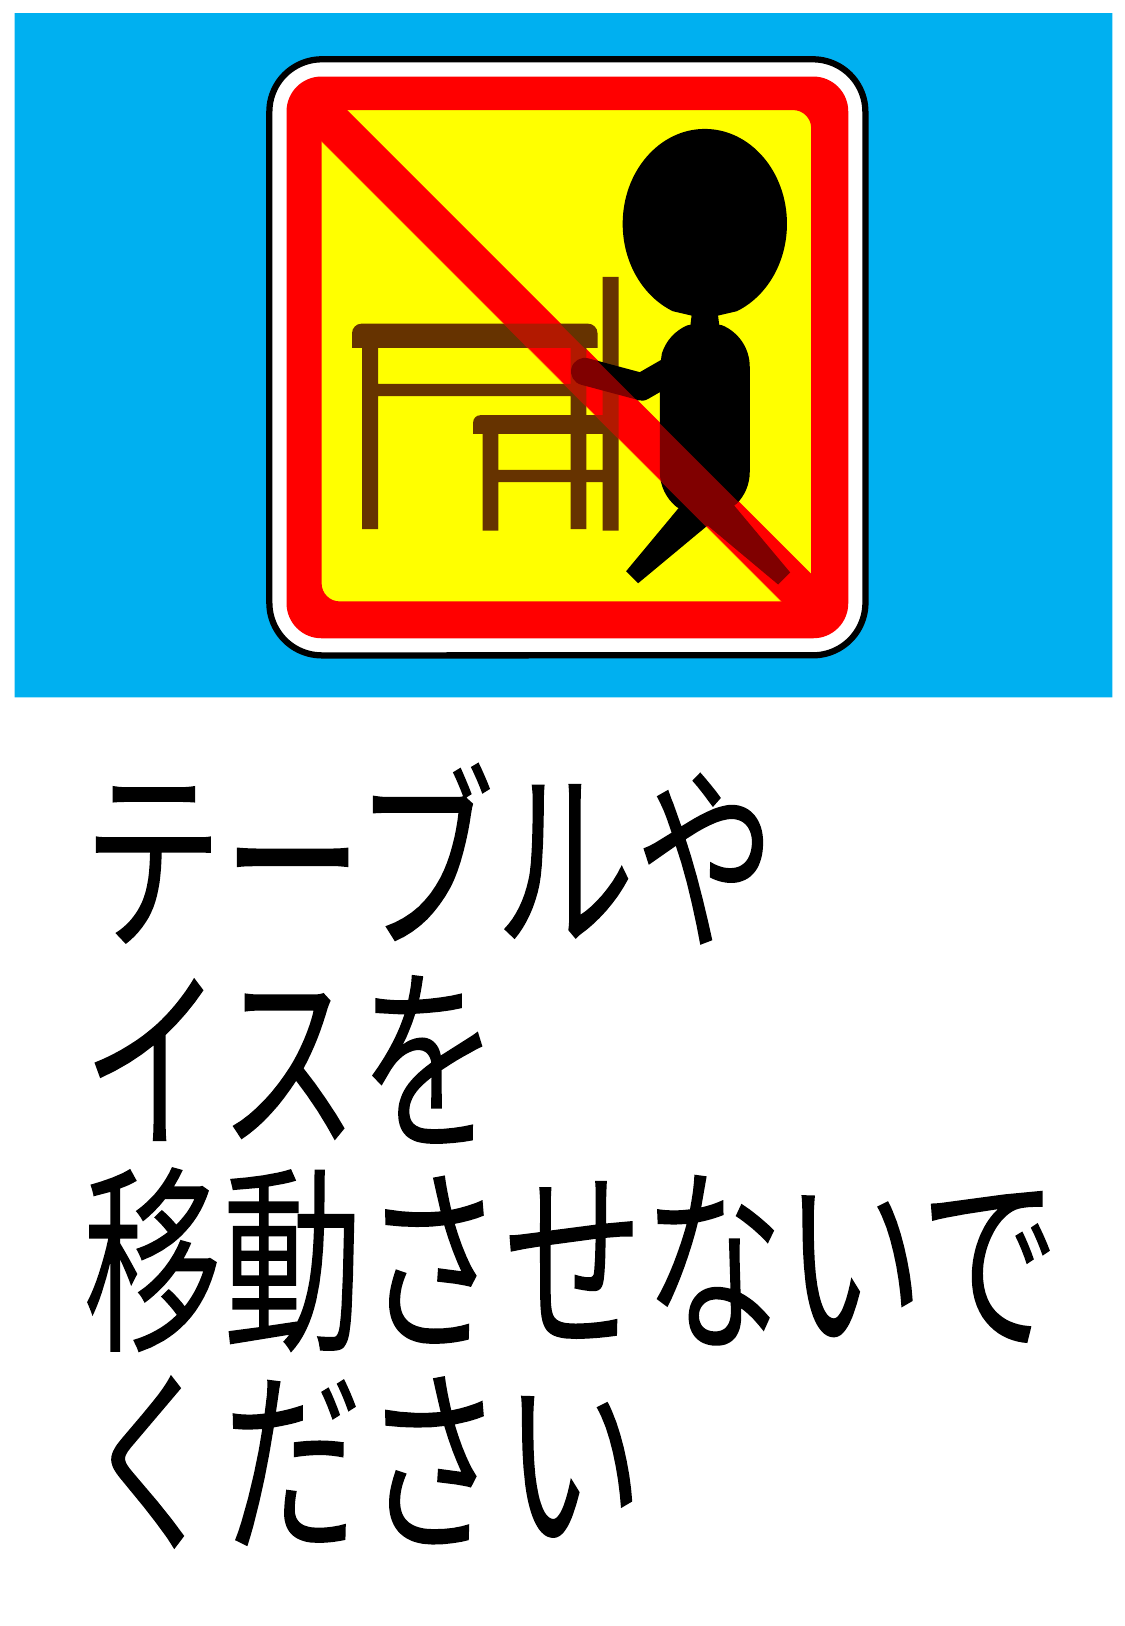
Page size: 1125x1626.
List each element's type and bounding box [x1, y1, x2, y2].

text_box [12, 11, 1115, 700]
text_box [269, 59, 866, 656]
